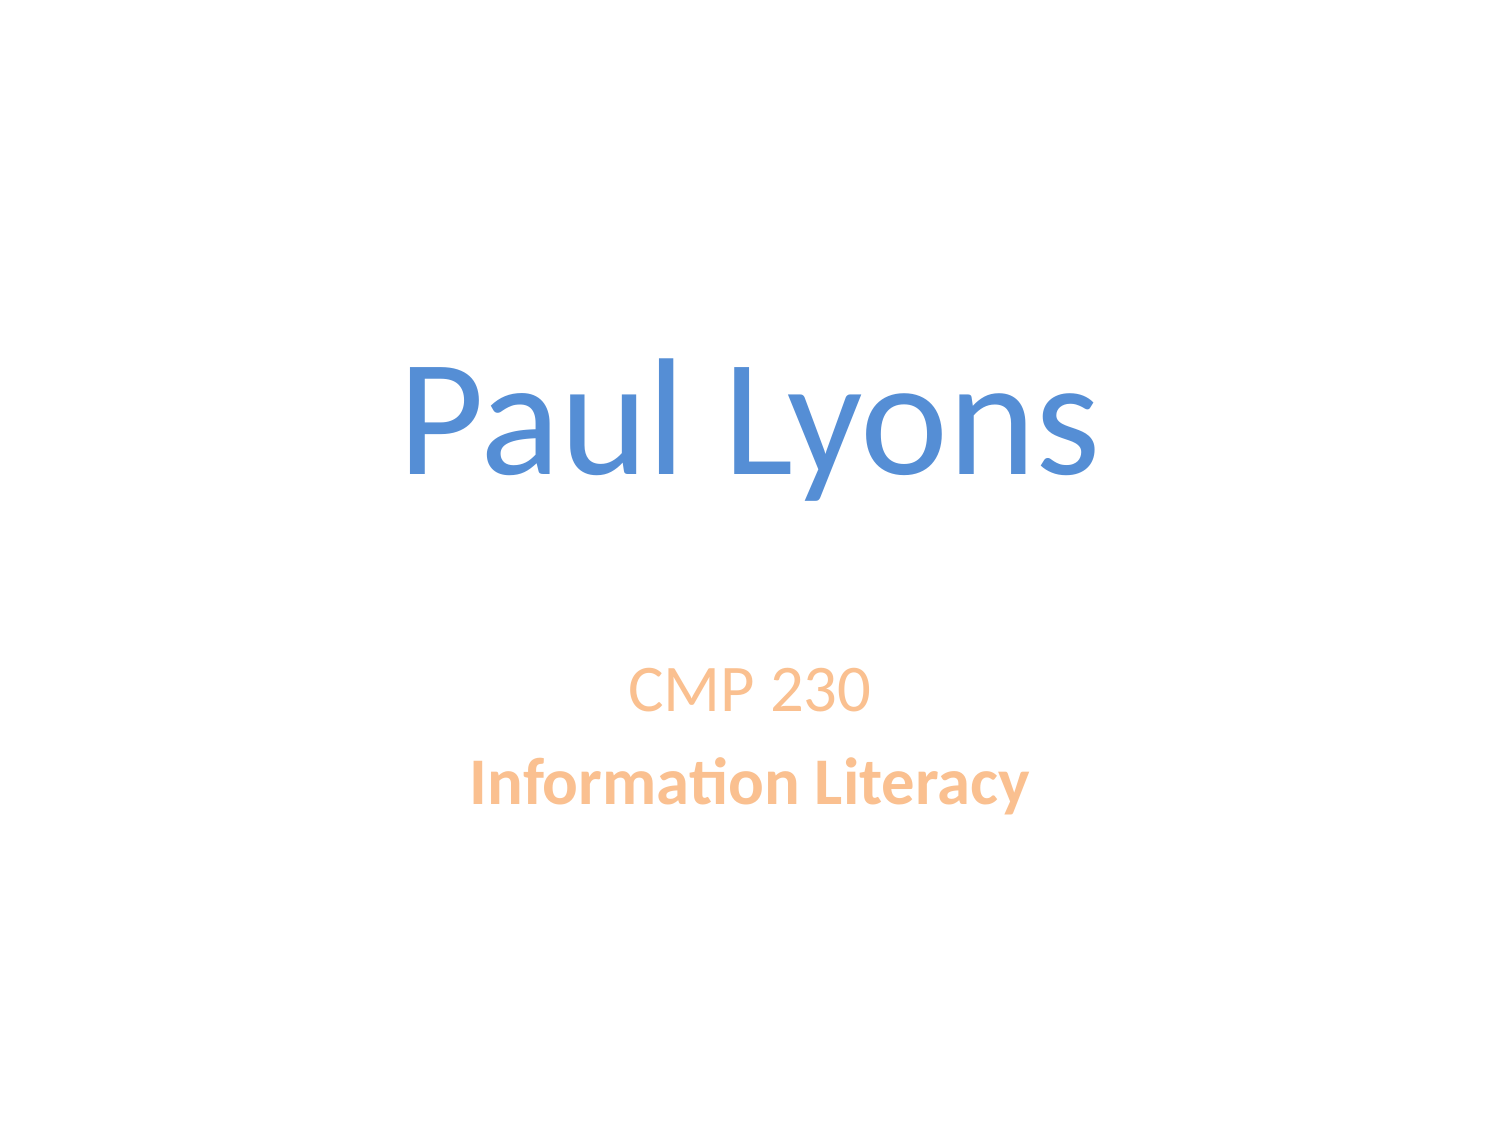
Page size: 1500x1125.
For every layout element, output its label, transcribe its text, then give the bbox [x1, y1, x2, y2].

subtitle CMP 230 Information Literacy [225, 637, 1275, 925]
title Paul Lyons [112, 224, 1388, 591]
